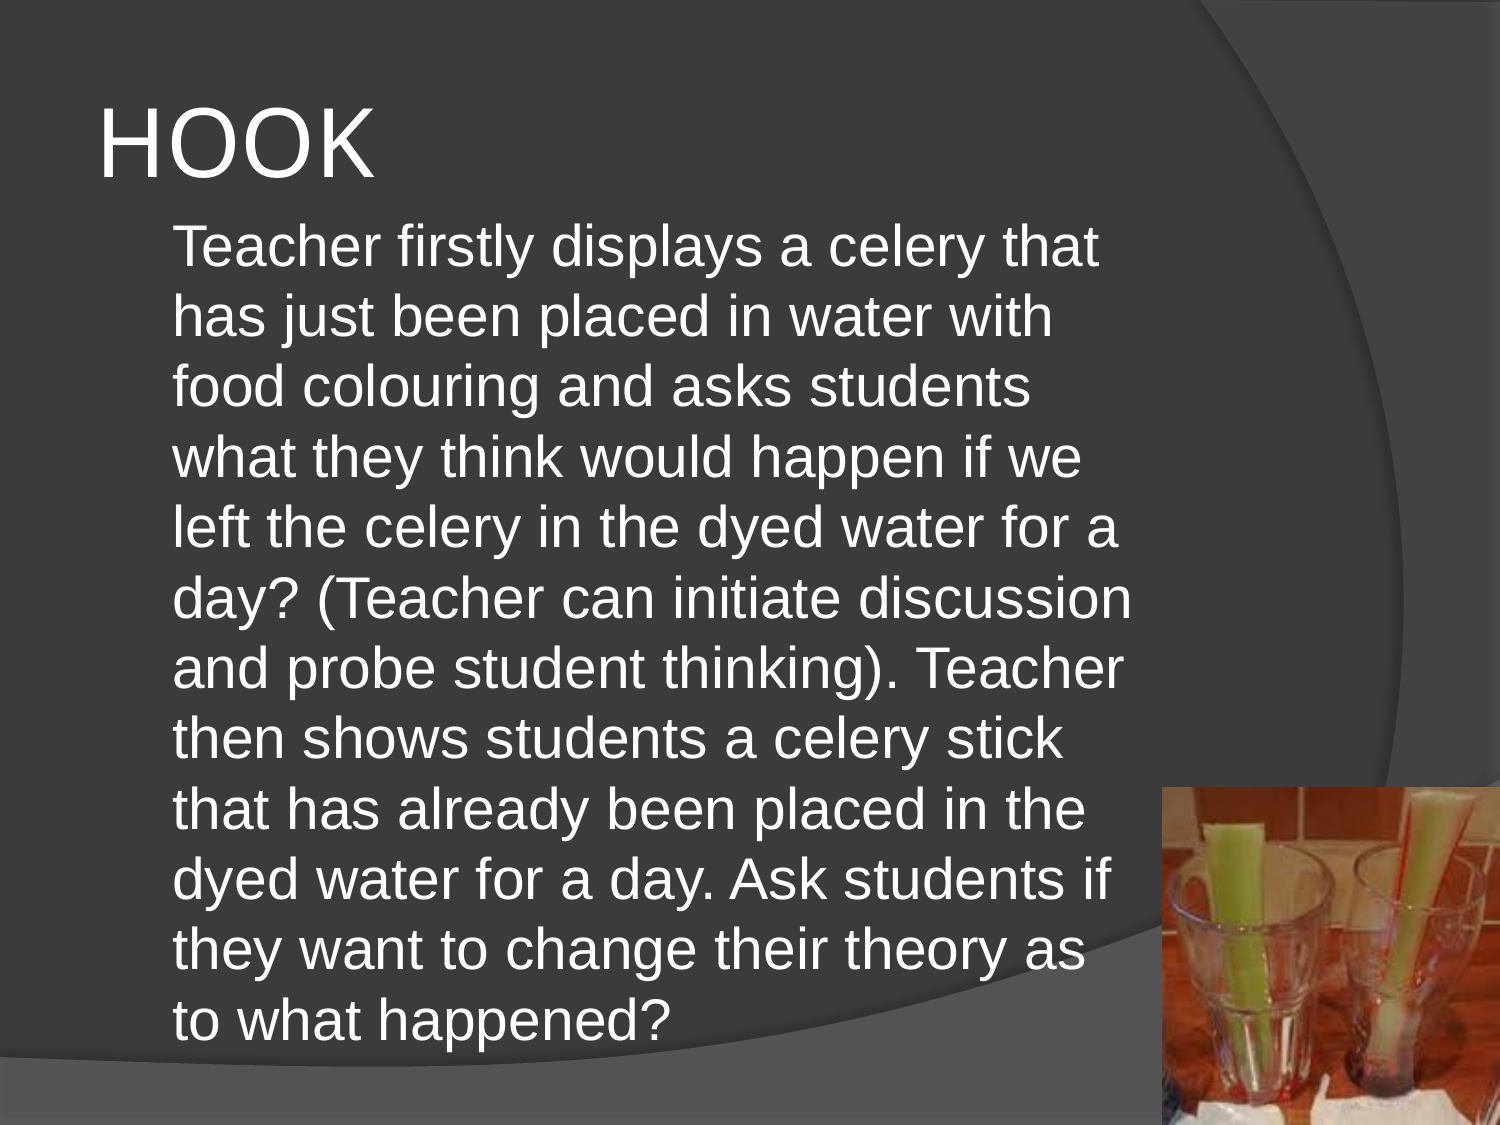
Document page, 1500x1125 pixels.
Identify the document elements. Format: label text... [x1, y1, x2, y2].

picture [1162, 787, 1500, 1125]
list Teacher firstly displays a celery that has just been placed in water with food colouring and asks students what they think would happen if we left the celery in the dyed water for a day? (Teacher can initiate discussion and probe student thinking). Teacher then shows students a celery stick that has already been placed in the dyed water for a day. Ask students if they want to change their theory as to what happened? [87, 200, 1150, 1088]
title HOOK [87, 45, 1425, 233]
